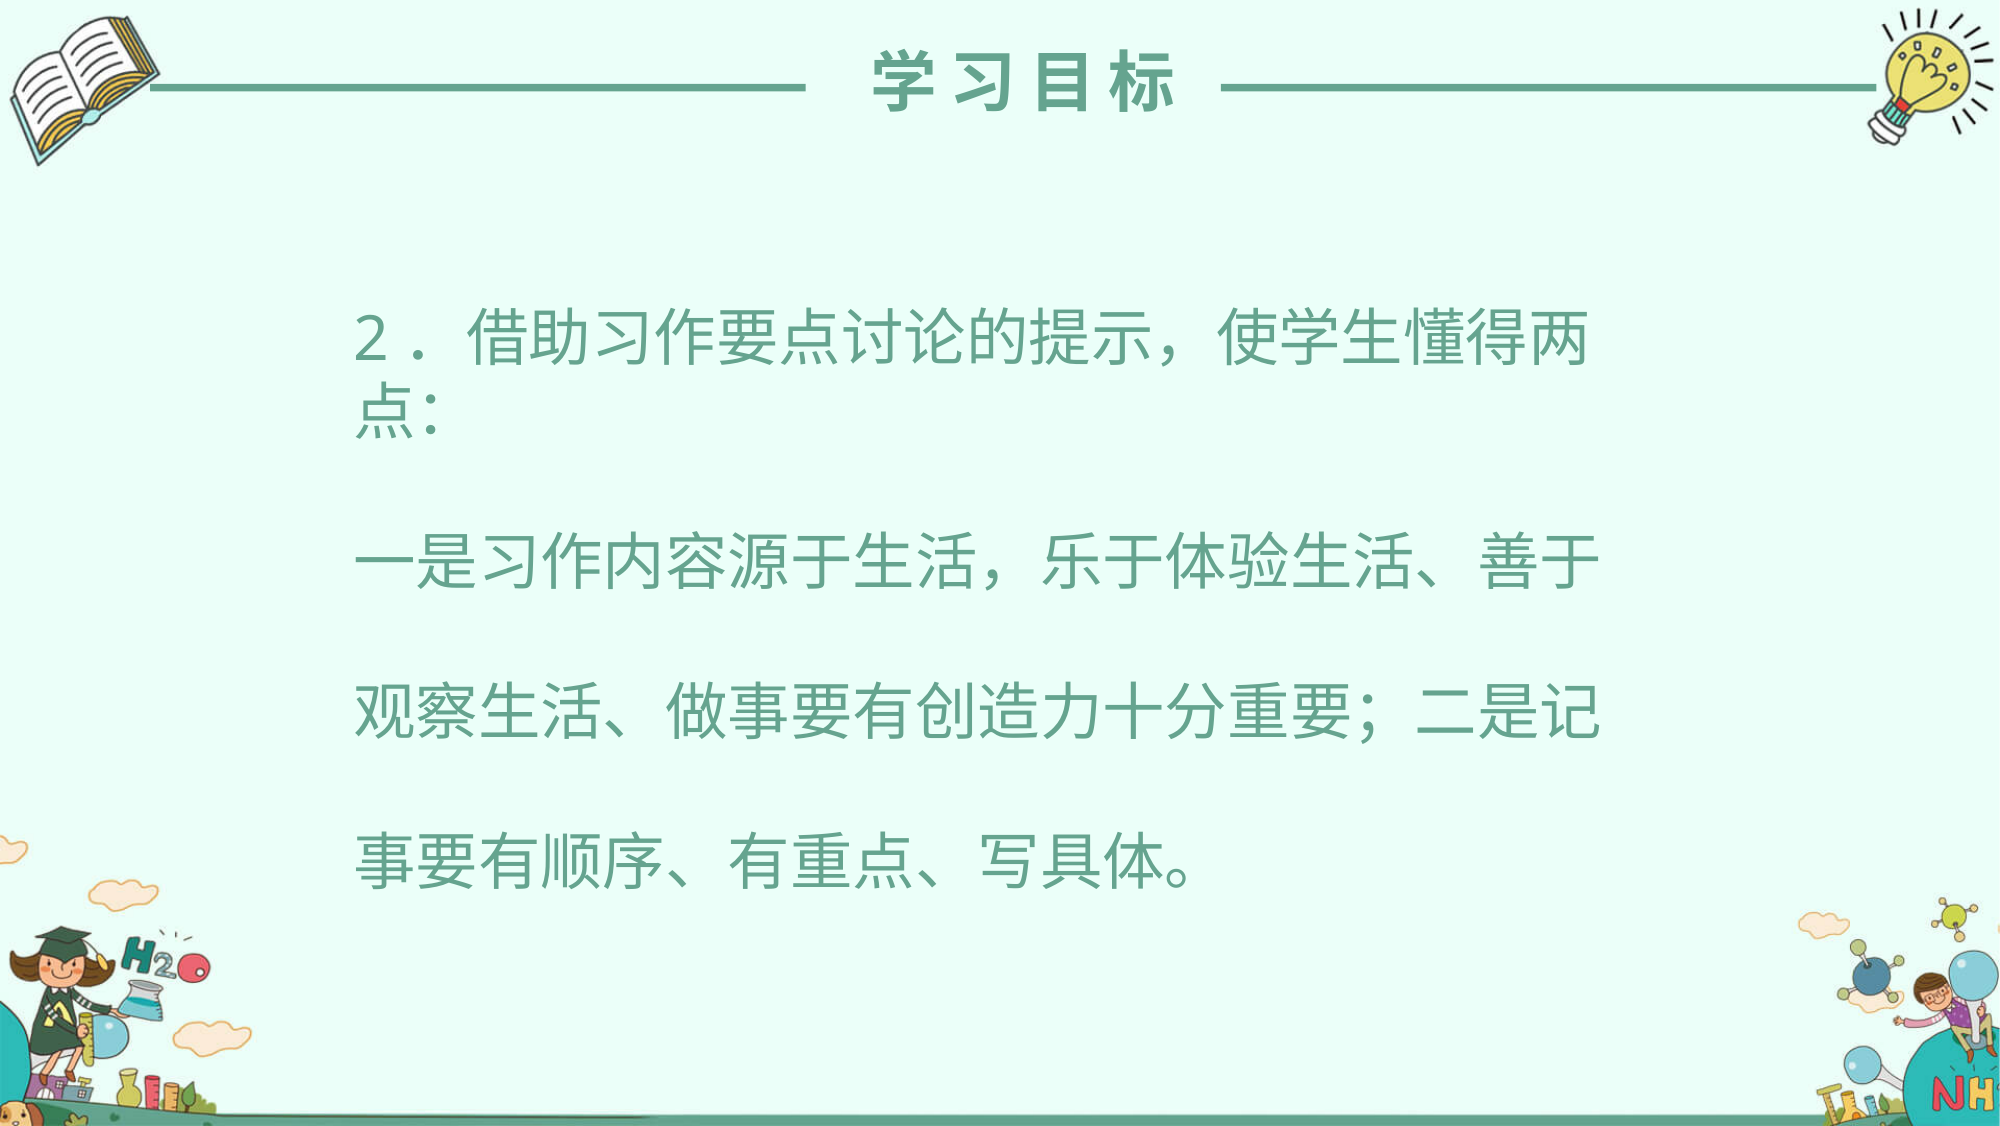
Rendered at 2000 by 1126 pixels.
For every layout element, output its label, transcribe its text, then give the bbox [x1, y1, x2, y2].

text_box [149, 38, 1877, 121]
picture [0, 0, 2000, 1126]
text_box 2．借助习作要点讨论的提示，使学生懂得两点： 一是习作内容源于生活，乐于体验生活、善于 观察生活、做事要有创造力十分重要；二是记 事要有顺序、有重点、写具体。 [338, 290, 1662, 905]
